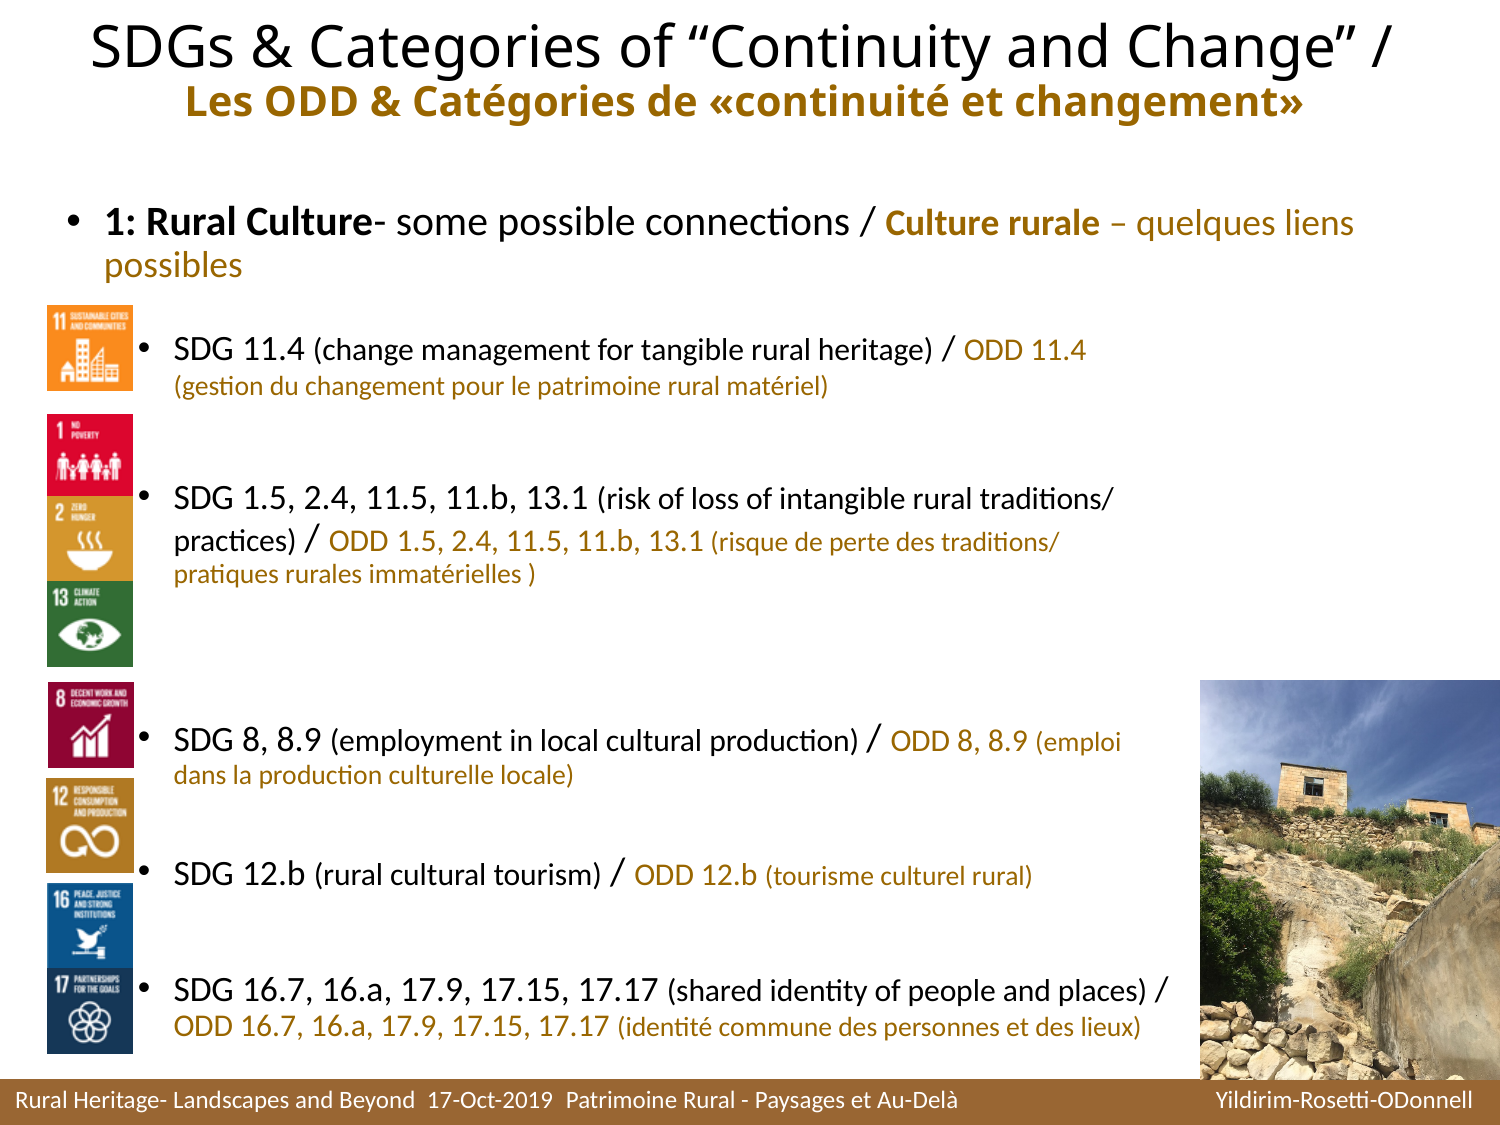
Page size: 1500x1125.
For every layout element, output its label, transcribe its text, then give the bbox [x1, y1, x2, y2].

text_box 1: Rural Culture- some possible connections / Culture rurale – quelques liens possibles [51, 192, 1477, 373]
picture [1200, 680, 1500, 1080]
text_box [46, 305, 134, 1054]
title SDGs & Categories of “Continuity and Change” / Les ODD & Catégories de «continuité et changement» [0, 0, 1500, 143]
list SDG 11.4 (change management for tangible rural heritage) / ODD 11.4 (gestion du changement pour le patrimoine rural matériel) SDG 1.5, 2.4, 11.5, 11.b, 13.1 (risk of loss of intangible rural traditions/ practices) / ODD 1.5, 2.4, 11.5, 11.b, 13.1 (risque de perte des traditions/ pratiques rurales immatérielles ) SDG 8, 8.9 (employment in local cultural production) / ODD 8, 8.9 (emploi dans la production culturelle locale) SDG 12.b (rural cultural tourism) / ODD 12.b (tourisme culturel rural) SDG 16.7, 16.a, 17.9, 17.15, 17.17 (shared identity of people and places) / ODD 16.7, 16.a, 17.9, 17.15, 17.17 (identité commune des personnes et des lieux) [51, 373, 1186, 1080]
text_box Rural Heritage- Landscapes and Beyond 17-Oct-2019 Patrimoine Rural - Paysages et Au-Delà Yildirim-Rosetti-ODonnell [0, 1079, 1500, 1125]
